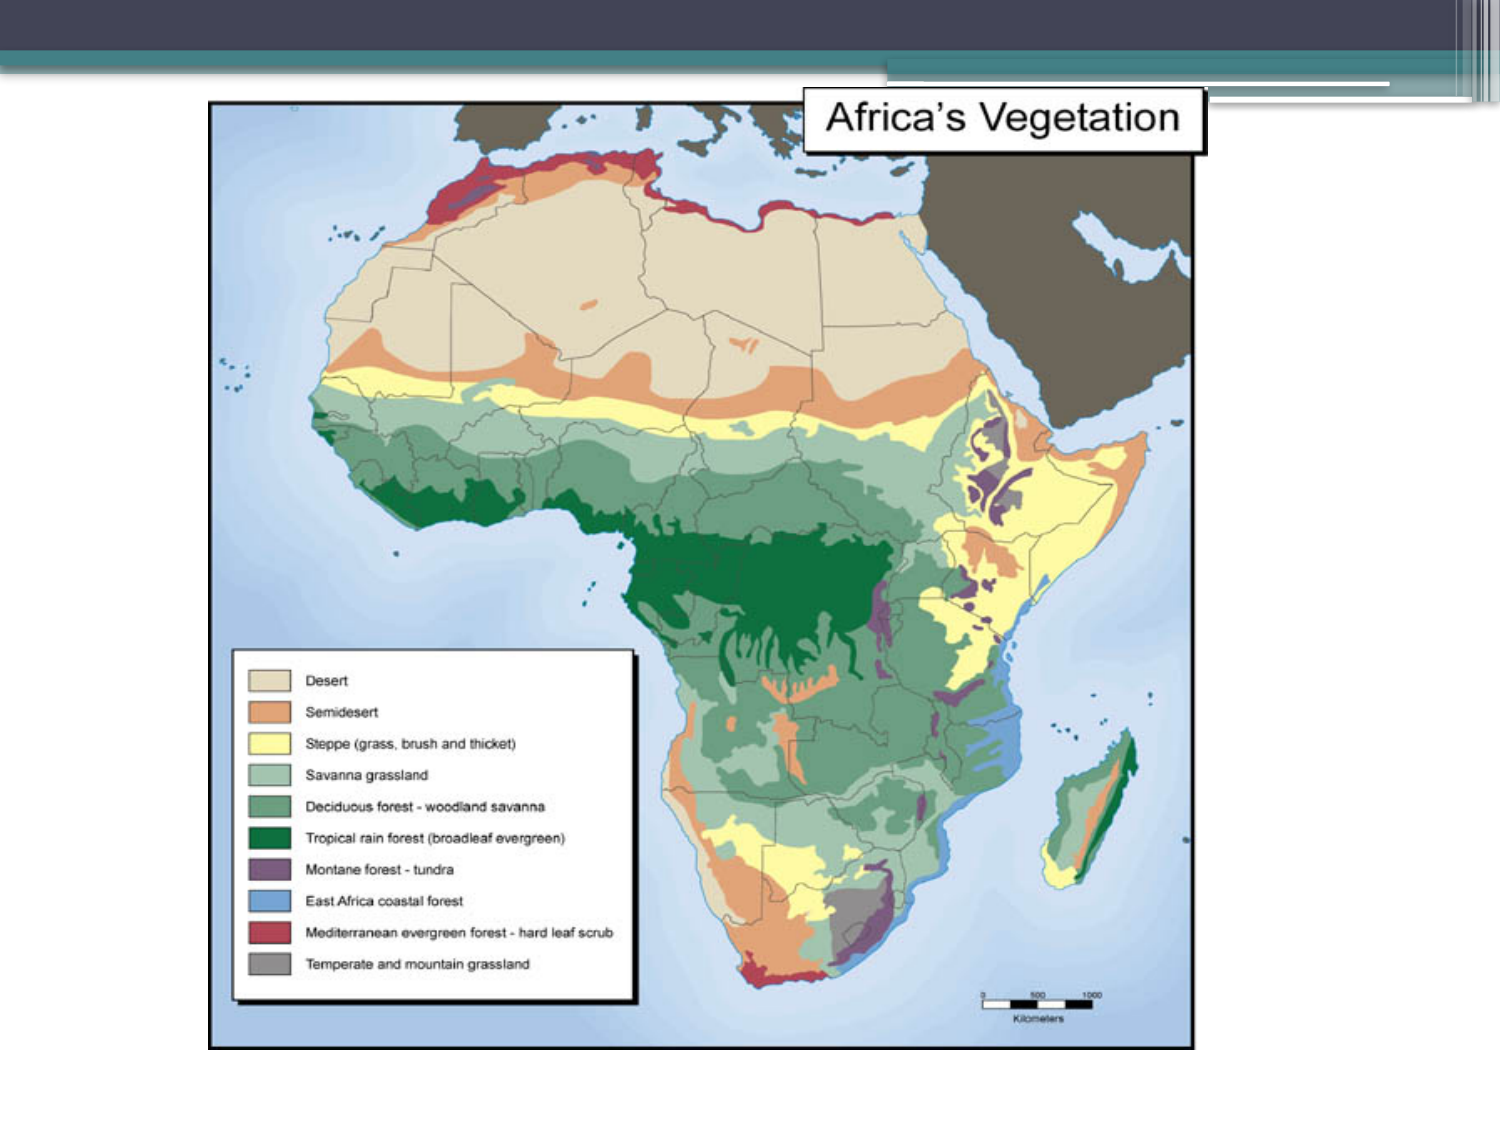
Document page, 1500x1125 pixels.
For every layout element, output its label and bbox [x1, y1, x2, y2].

picture [208, 87, 1208, 1051]
